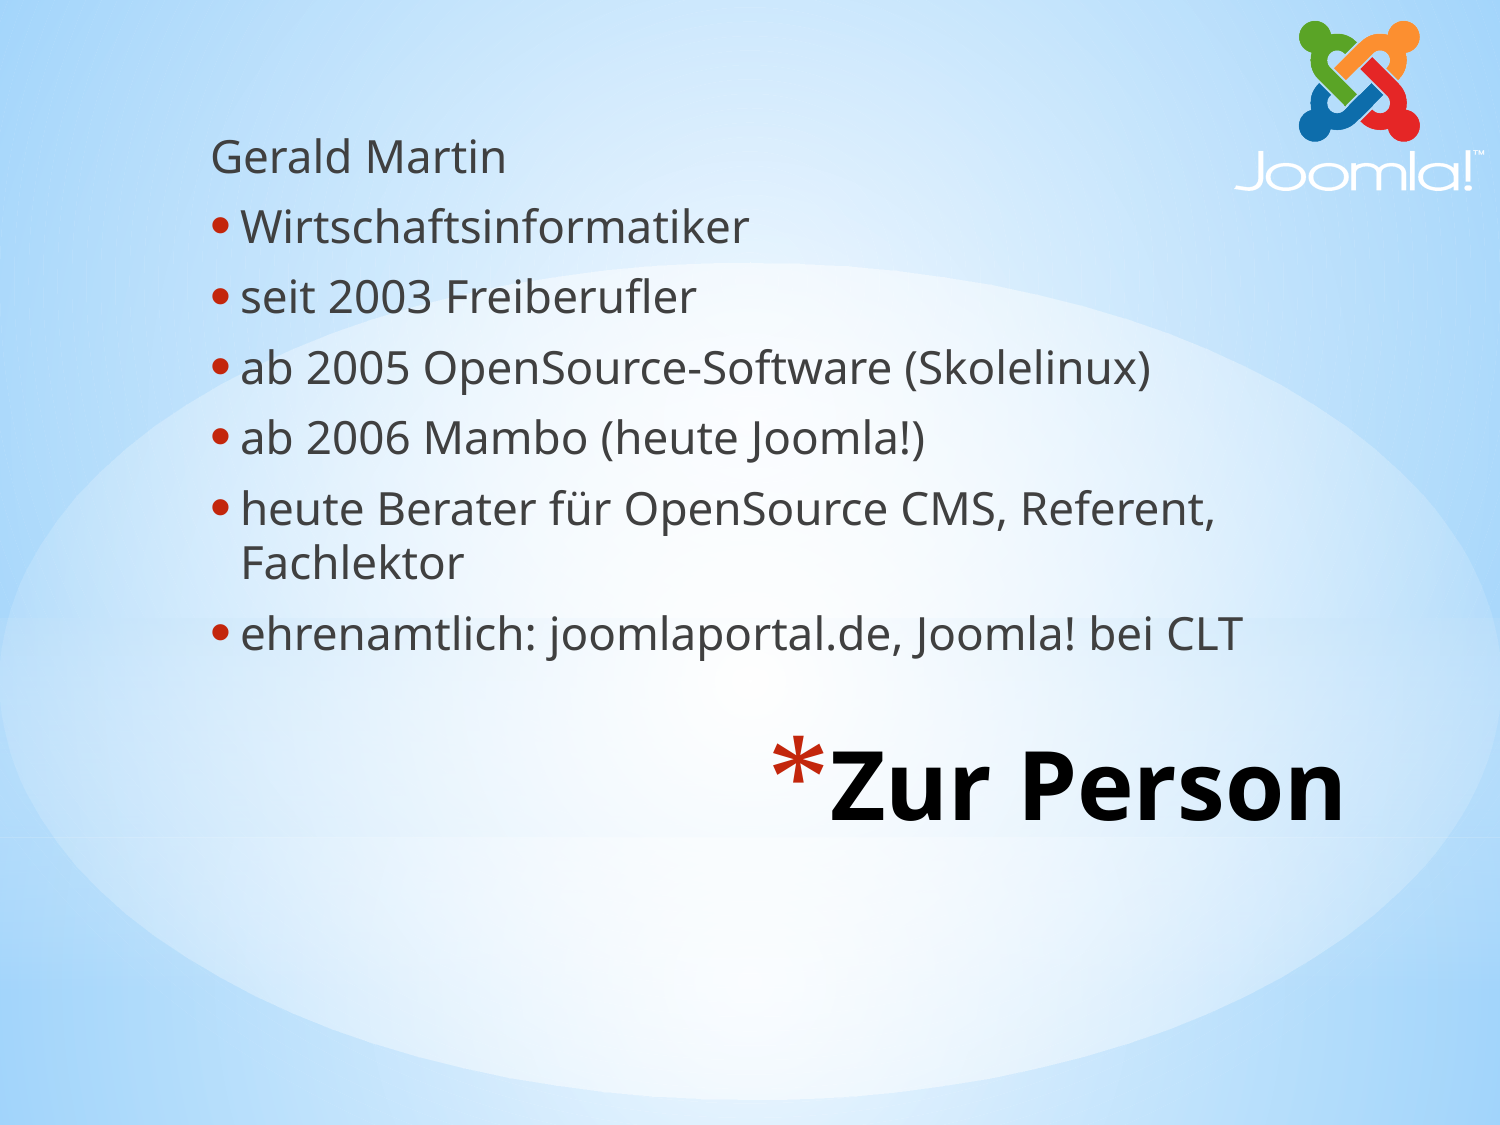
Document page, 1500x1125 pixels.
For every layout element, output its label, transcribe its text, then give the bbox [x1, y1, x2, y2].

list Gerald Martin Wirtschaftsinformatiker seit 2003 Freiberufler ab 2005 OpenSource-Software (Skolelinux) ab 2006 Mambo (heute Joomla!) heute Berater für OpenSource CMS, Referent, Fachlektor ehrenamtlich: joomlaportal.de, Joomla! bei CLT [187, 120, 1317, 690]
title Zur Person [294, 717, 1363, 905]
picture [1234, 19, 1485, 191]
